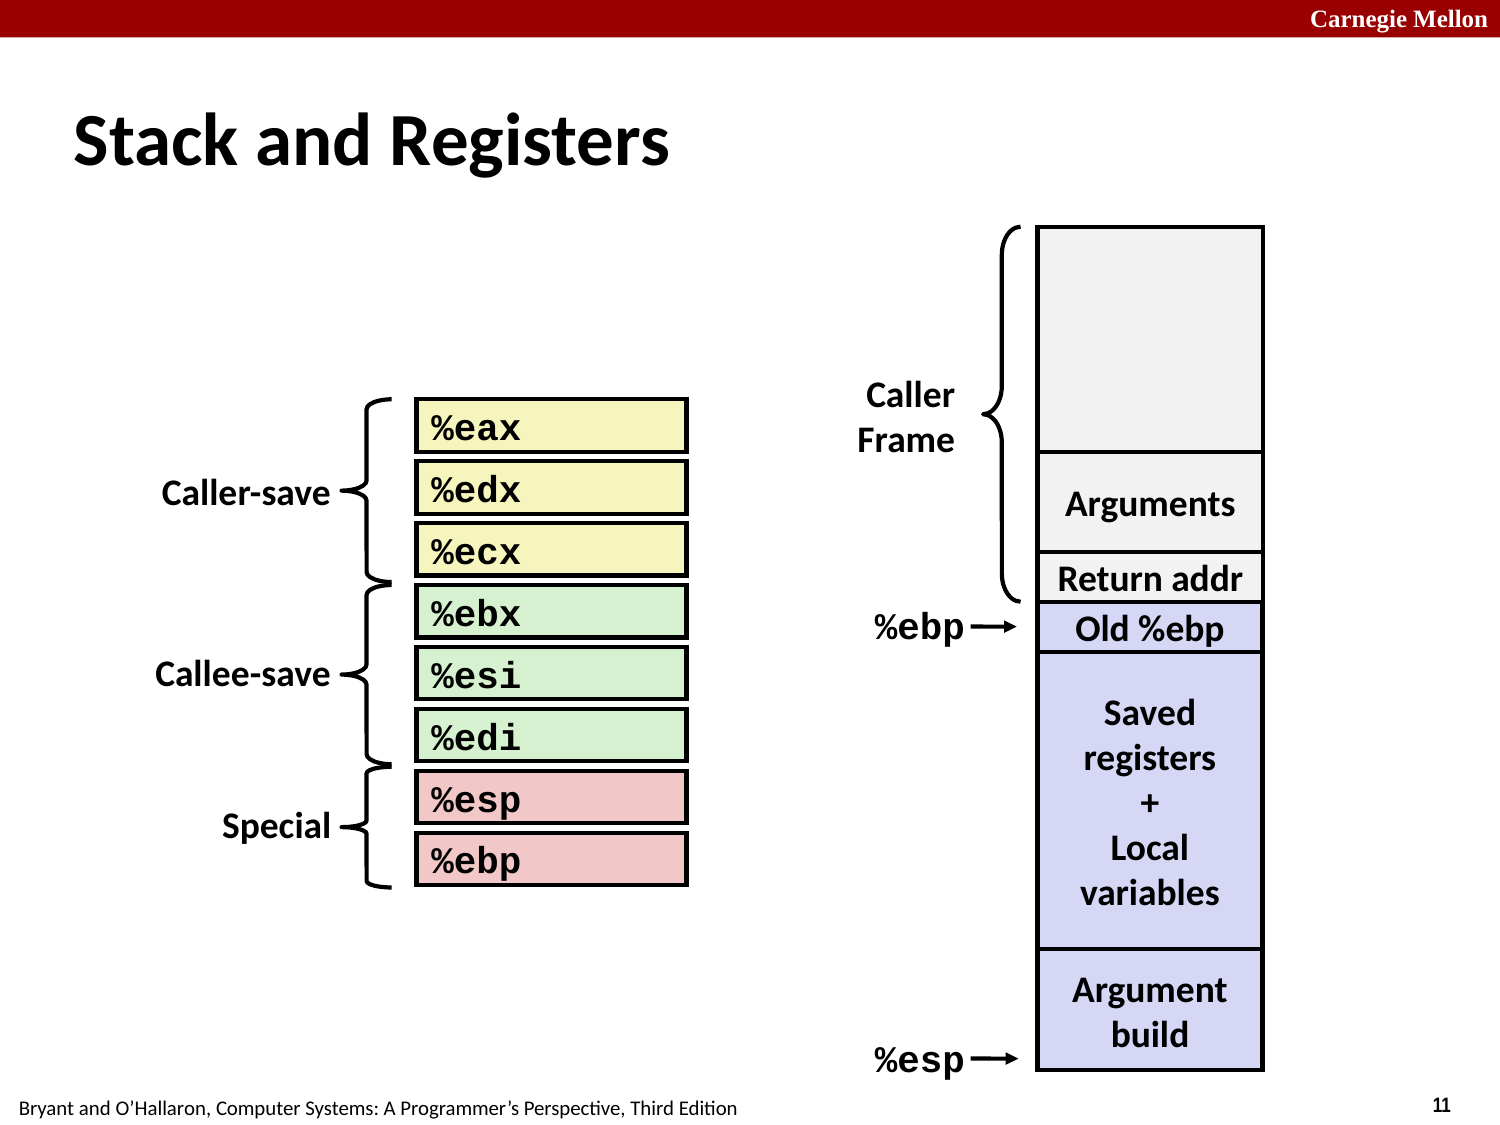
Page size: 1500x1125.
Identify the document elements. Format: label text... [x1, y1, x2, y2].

text_box [983, 226, 1021, 602]
text_box Arguments [1037, 451, 1264, 552]
text_box %edi [416, 708, 687, 762]
text_box Caller-save [146, 460, 346, 521]
text_box %esp [737, 1027, 980, 1087]
text_box %ebx [416, 585, 687, 638]
text_box Old %ebp [1037, 601, 1263, 652]
text_box Return addr [1037, 552, 1264, 602]
text_box %esi [416, 646, 687, 700]
text_box %esp [416, 770, 687, 824]
text_box Argument build [1037, 949, 1263, 1071]
text_box %ebp [416, 832, 687, 886]
text_box [347, 766, 392, 888]
text_box [346, 585, 392, 765]
text_box [980, 1052, 1019, 1065]
text_box Caller Frame [842, 362, 970, 468]
text_box [346, 399, 392, 583]
text_box %ecx [416, 523, 687, 576]
text_box Special [206, 793, 347, 854]
text_box Callee-save [140, 641, 346, 701]
text_box [1037, 226, 1264, 451]
text_box %eax [416, 399, 687, 452]
text_box %ebp [724, 595, 980, 655]
text_box %edx [416, 461, 687, 514]
title Stack and Registers [58, 72, 1305, 199]
text_box Saved registers + Local variables [1037, 652, 1263, 949]
text_box [980, 620, 1017, 633]
